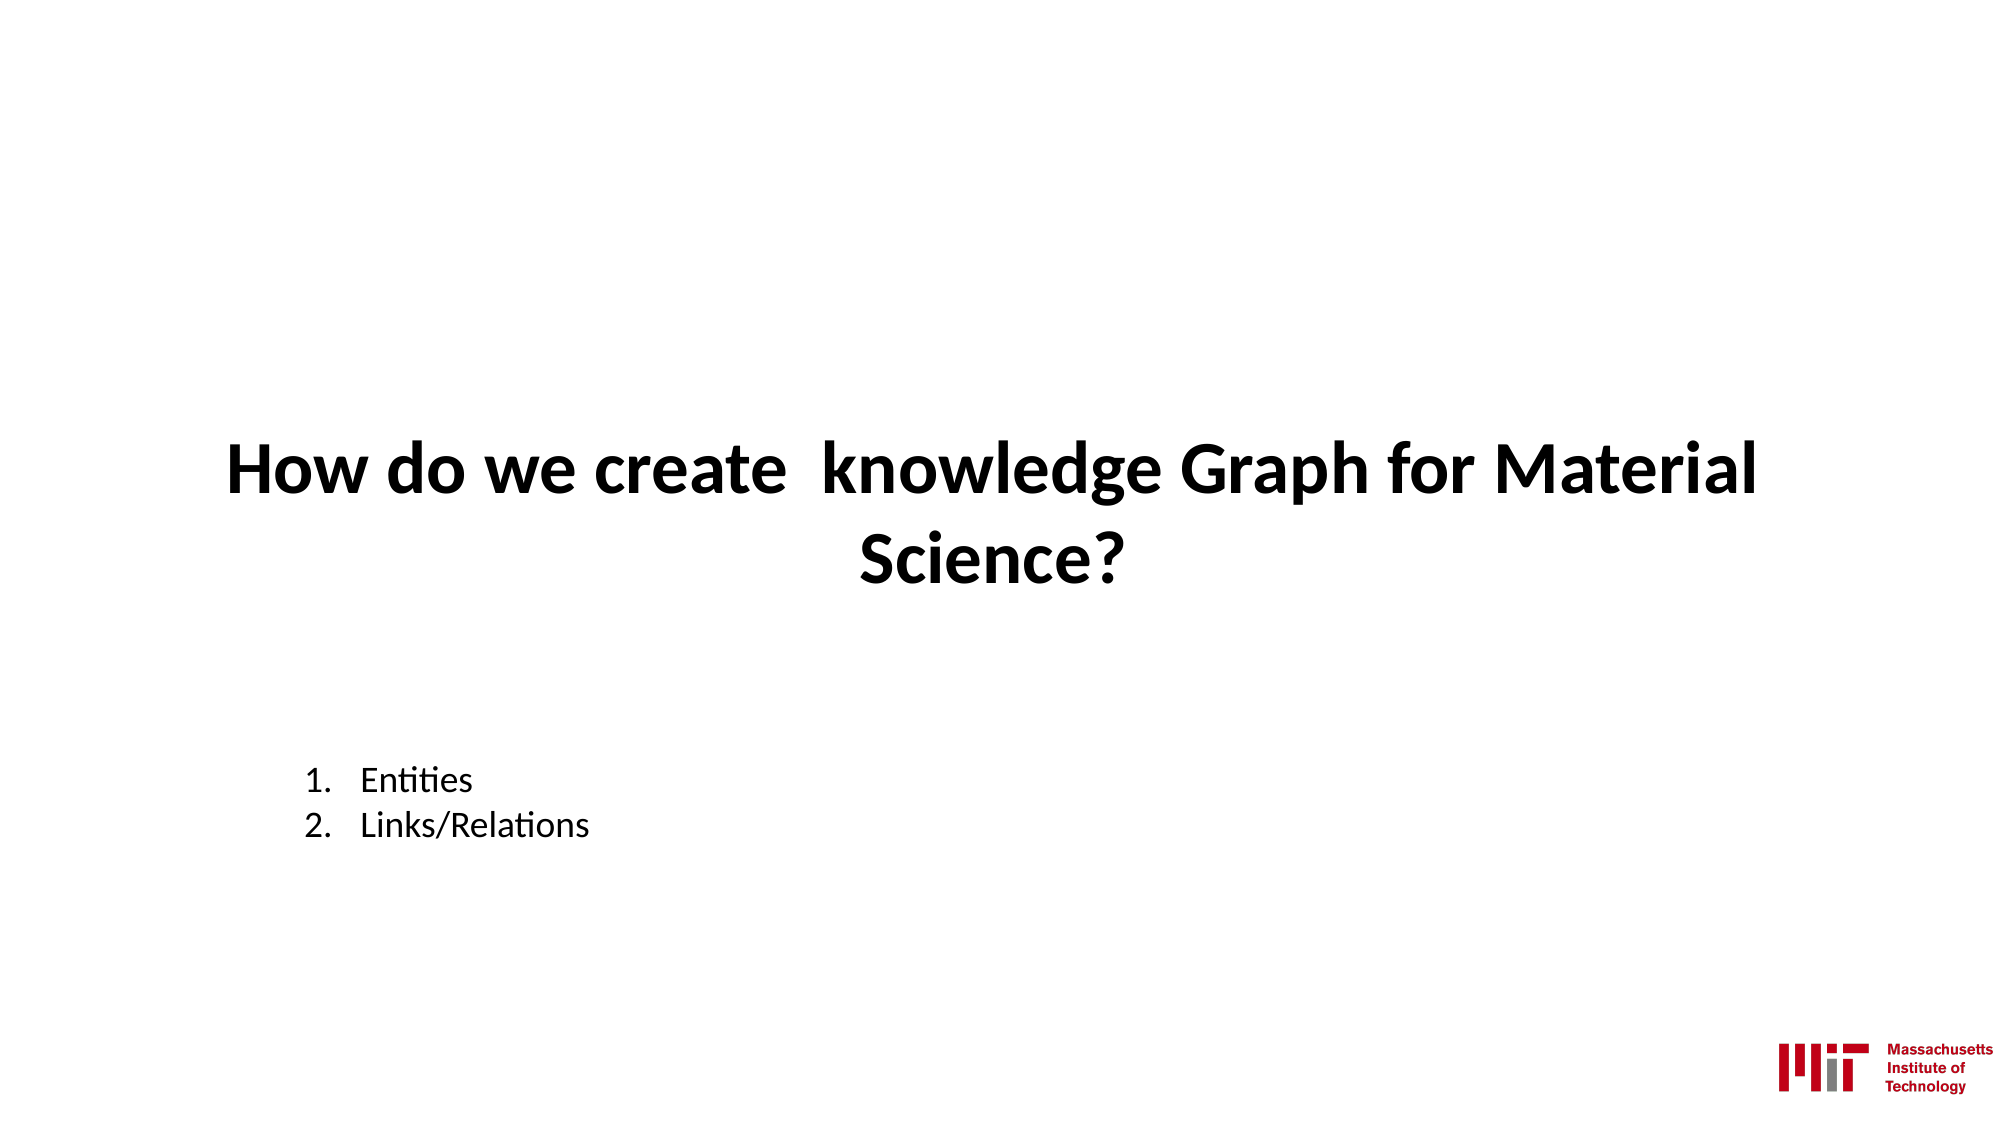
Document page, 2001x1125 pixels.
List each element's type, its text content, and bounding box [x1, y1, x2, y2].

text_box How do we create knowledge Graph for Material Science? [143, 411, 1844, 607]
text_box Entities Links/Relations [289, 747, 606, 853]
picture [1778, 1008, 1994, 1125]
